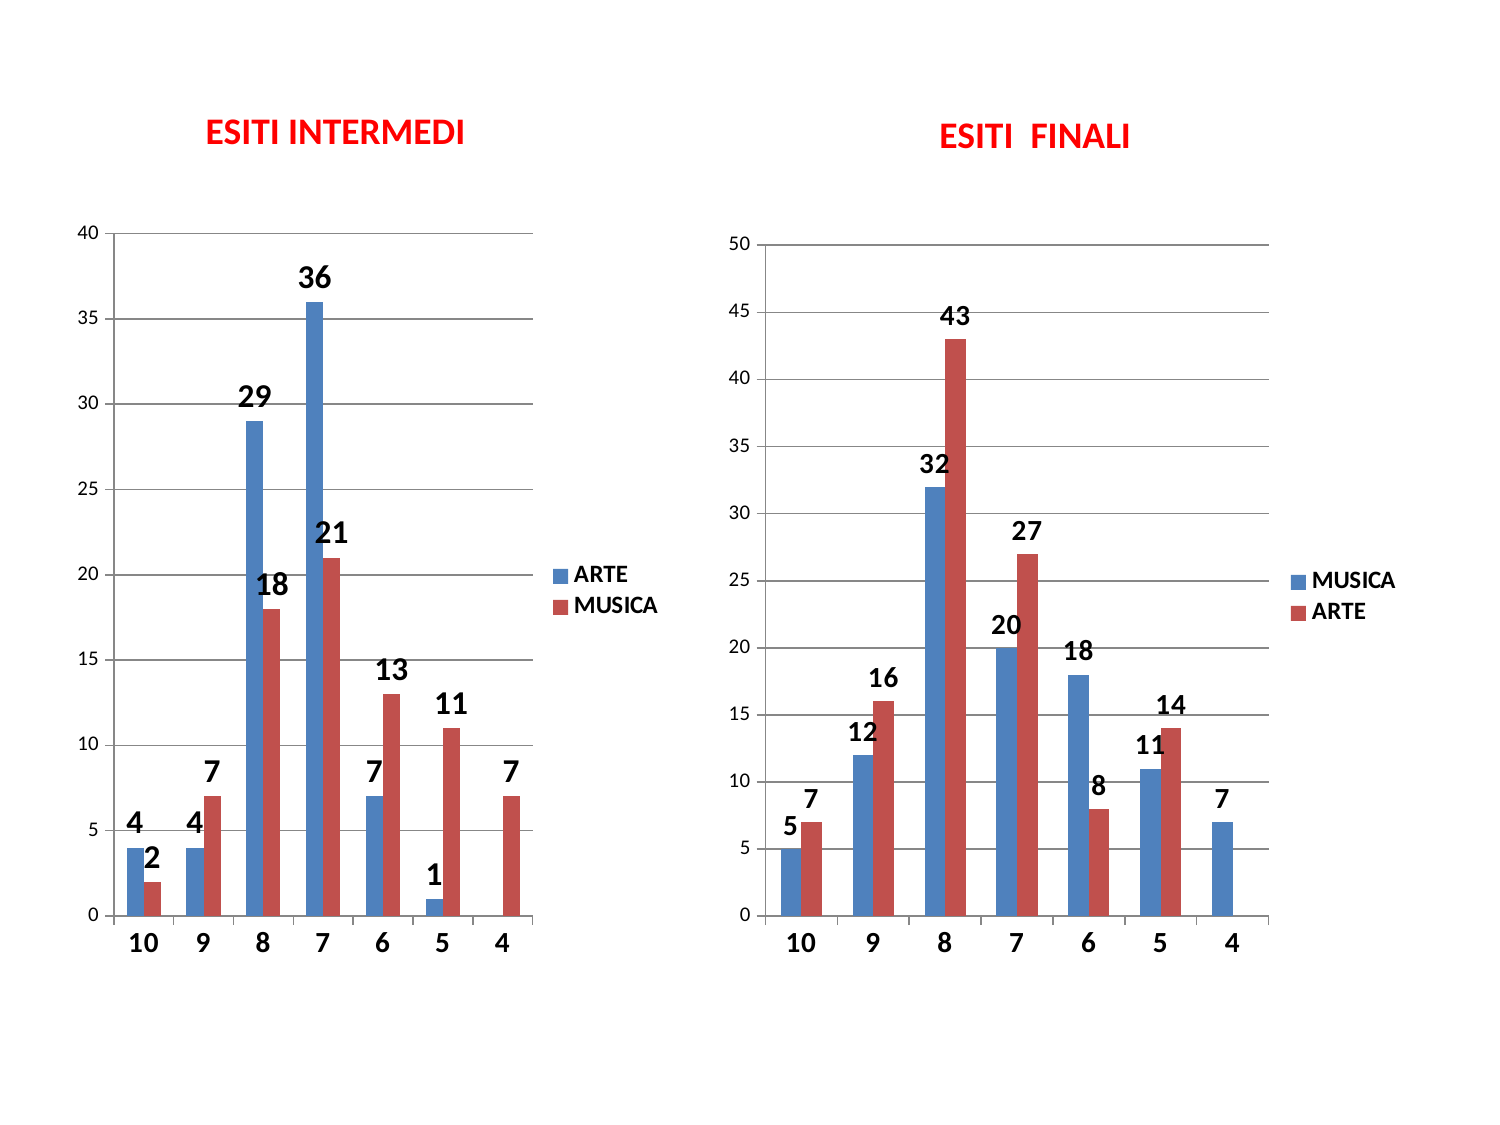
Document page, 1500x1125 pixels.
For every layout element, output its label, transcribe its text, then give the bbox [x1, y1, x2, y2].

text_box ESITI FINALI [797, 103, 1282, 163]
text_box ESITI INTERMEDI [93, 100, 578, 160]
chart [64, 207, 680, 977]
chart [714, 219, 1424, 977]
